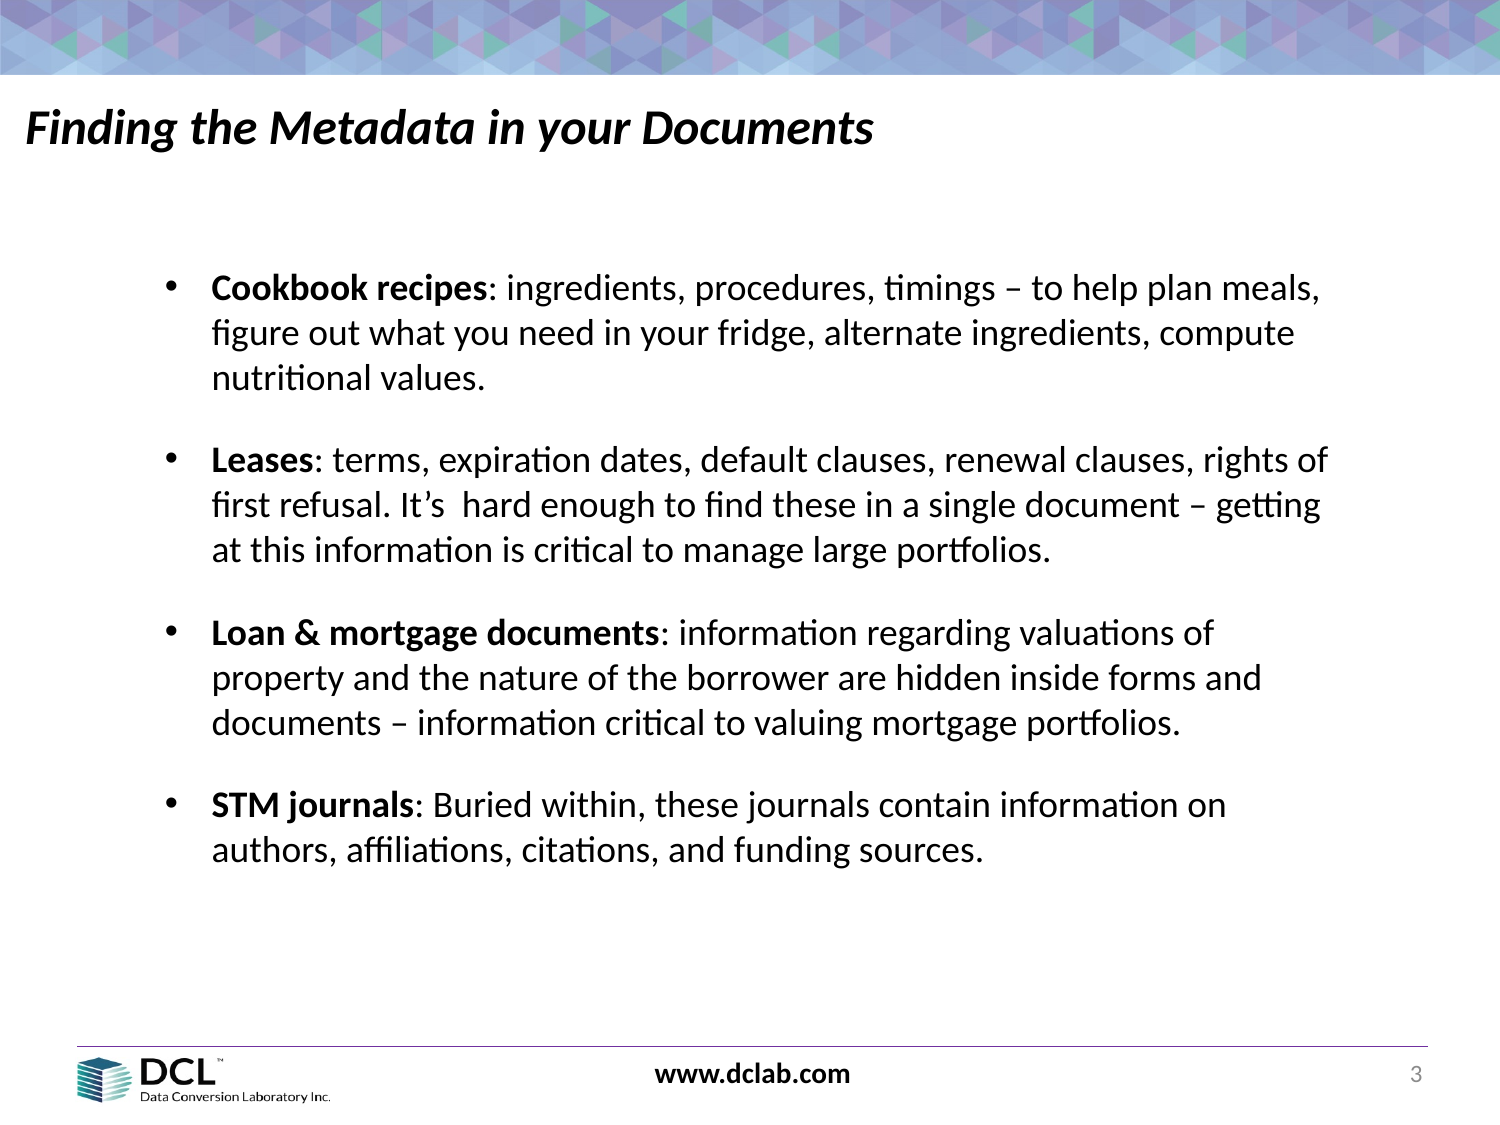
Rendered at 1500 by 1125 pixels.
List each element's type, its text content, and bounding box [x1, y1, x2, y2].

text_box Cookbook recipes: ingredients, procedures, timings – to help plan meals, figure out what you need in your fridge, alternate ingredients, compute nutritional values. Leases: terms, expiration dates, default clauses, renewal clauses, rights of first refusal. It’s hard enough to find these in a single document – getting at this information is critical to manage large portfolios. Loan & mortgage documents: information regarding valuations of property and the nature of the borrower are hidden inside forms and documents – information critical to valuing mortgage portfolios. STM journals: Buried within, these journals contain information on authors, affiliations, citations, and funding sources. [150, 255, 1370, 878]
picture [75, 1057, 330, 1107]
slide_number 3 [1087, 1042, 1438, 1103]
text_box Finding the Metadata in your Documents [18, 87, 1350, 163]
picture [0, 0, 1500, 75]
